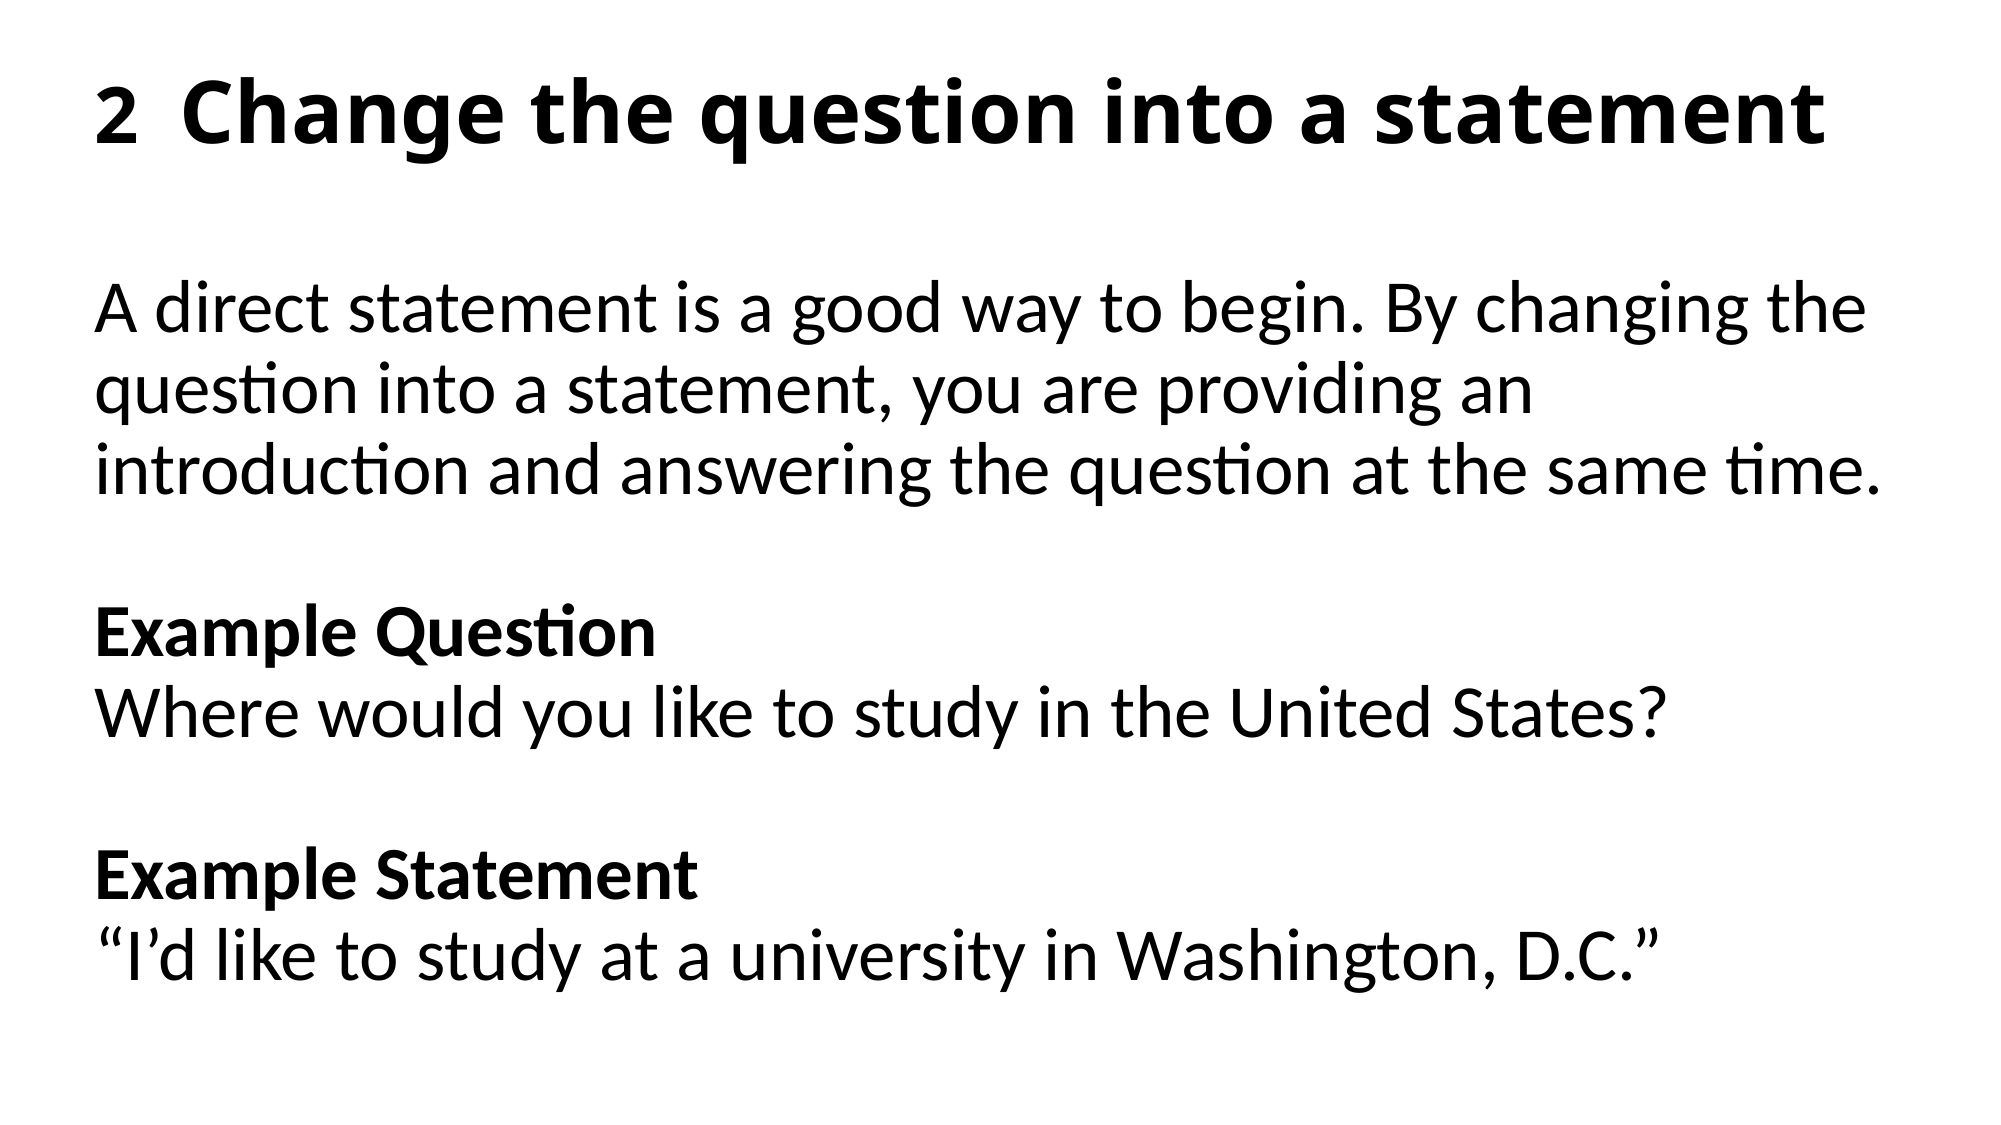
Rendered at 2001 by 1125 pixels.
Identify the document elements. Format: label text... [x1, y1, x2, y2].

list A direct statement is a good way to begin. By changing the question into a statement, you are providing an introduction and answering the question at the same time. Example Question Where would you like to study in the United States? Example Statement “I’d like to study at a university in Washington, D.C.” [79, 170, 1918, 1083]
title 2 Change the question into a statement [79, 59, 1863, 170]
